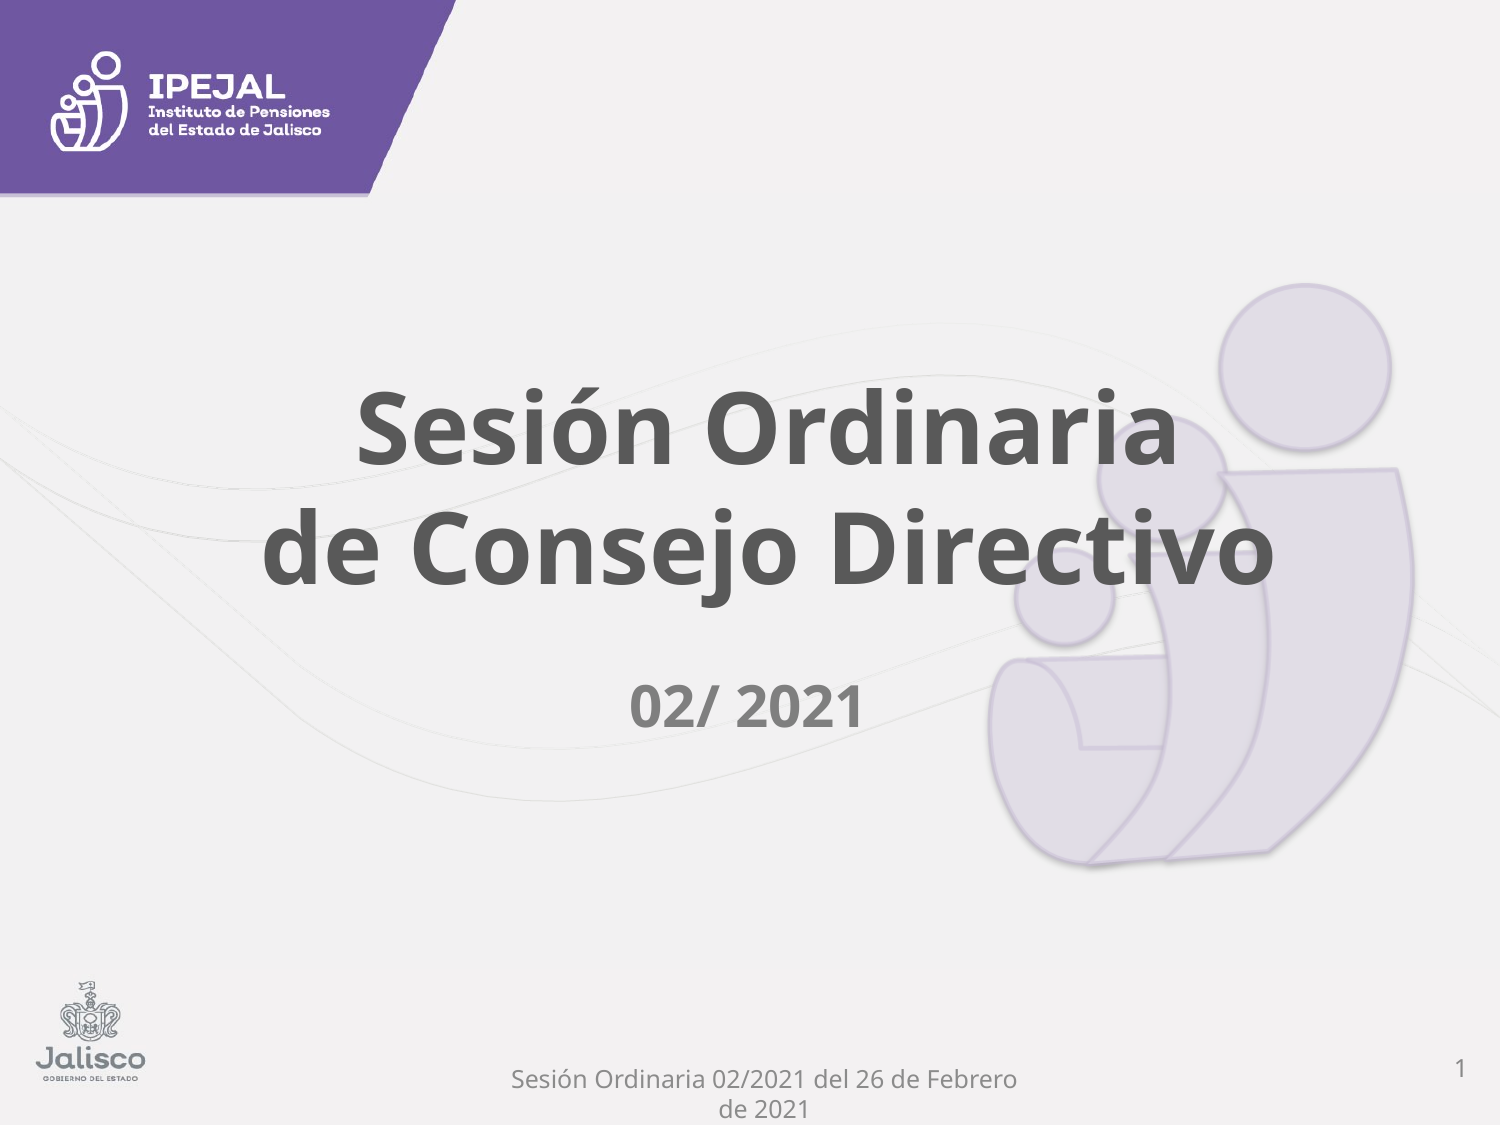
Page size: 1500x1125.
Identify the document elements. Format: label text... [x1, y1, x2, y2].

text_box Sesión Ordinaria de Consejo Directivo [90, 357, 1404, 671]
picture [0, 0, 1500, 193]
text_box Sesión Ordinaria 02/2021 del 26 de Febrero de 2021 [483, 1063, 1046, 1124]
picture [0, 969, 1500, 1125]
slide_number 0 [1133, 1039, 1484, 1100]
text_box 02/ 2021 [223, 580, 1274, 868]
